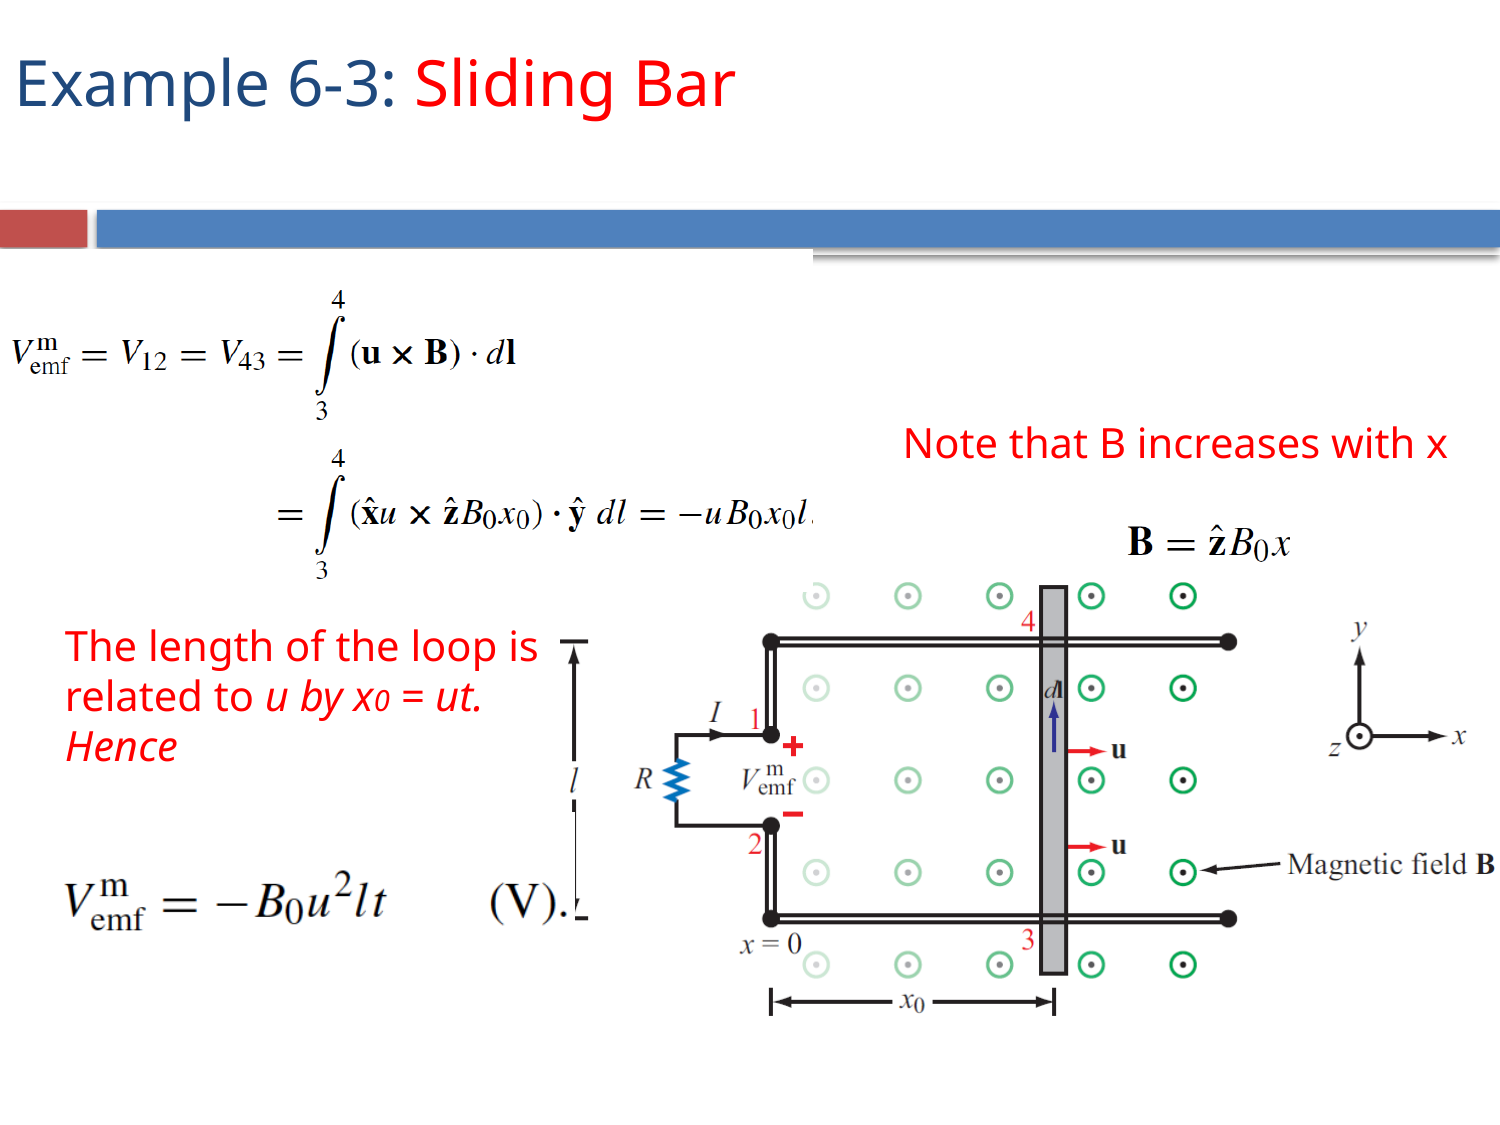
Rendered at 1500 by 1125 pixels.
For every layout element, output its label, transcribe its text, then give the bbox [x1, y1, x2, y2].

text_box Example 6-3: Sliding Bar [0, 0, 788, 163]
picture [0, 249, 1500, 1026]
text_box Note that B increases with x [887, 409, 1500, 475]
picture [1124, 522, 1291, 563]
text_box The length of the loop is related to u by x0 = ut. Hence [49, 612, 553, 778]
